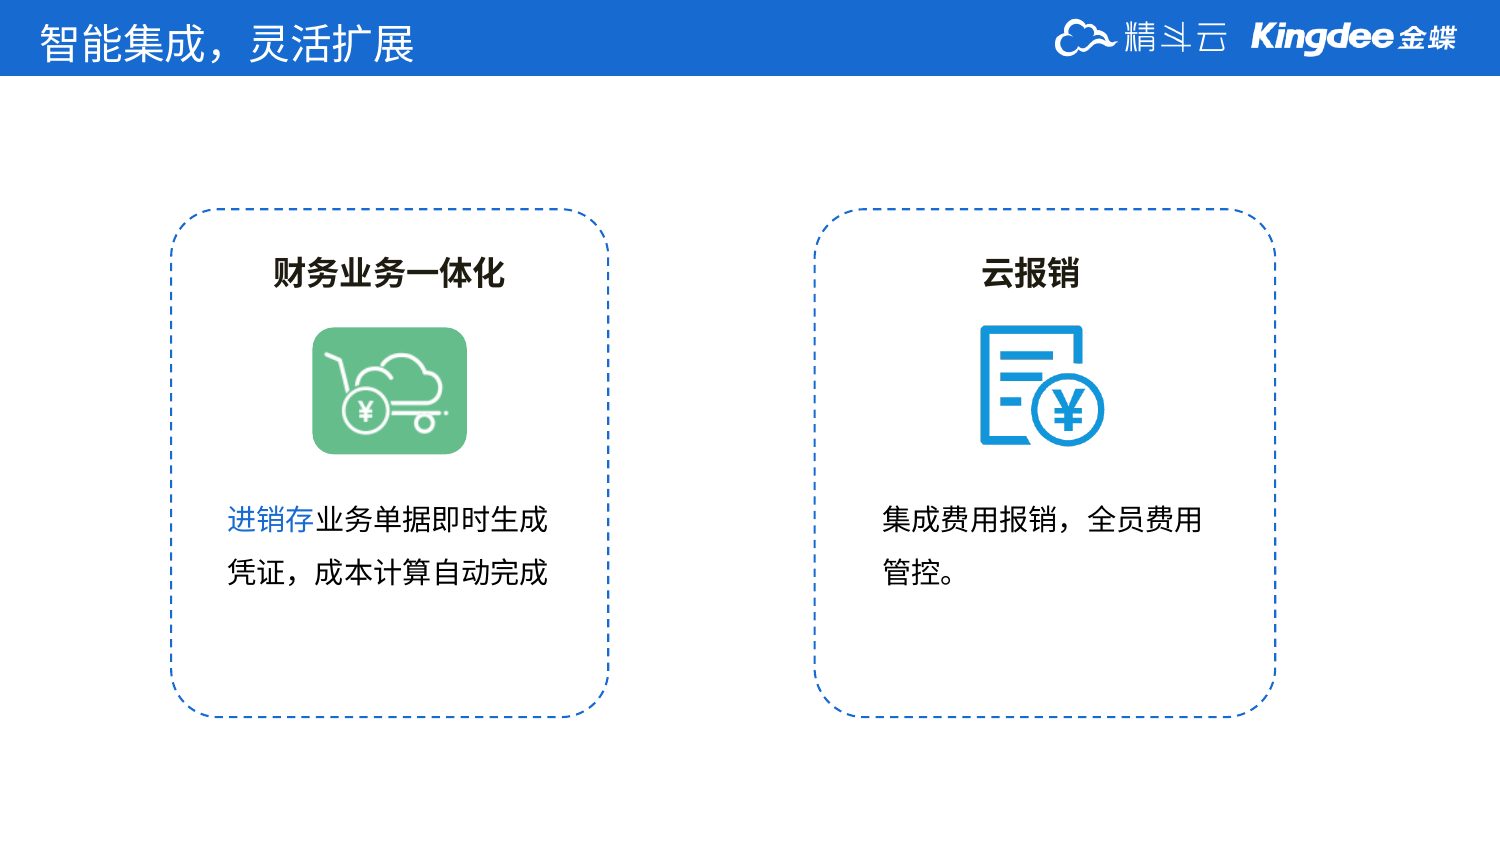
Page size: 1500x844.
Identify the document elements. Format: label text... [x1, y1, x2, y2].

picture [1194, 0, 1487, 69]
text_box [812, 207, 1278, 720]
text_box 进销存业务单据即时生成凭证，成本计算自动完成 [212, 476, 567, 597]
picture [976, 321, 1110, 455]
title 智能集成，灵活扩展 [24, 0, 1194, 86]
text_box 云报销 [966, 244, 1096, 300]
picture [312, 327, 468, 455]
text_box [169, 207, 611, 720]
text_box 财务业务一体化 [258, 244, 521, 300]
text_box 集成费用报销，全员费用管控。 [867, 476, 1223, 597]
